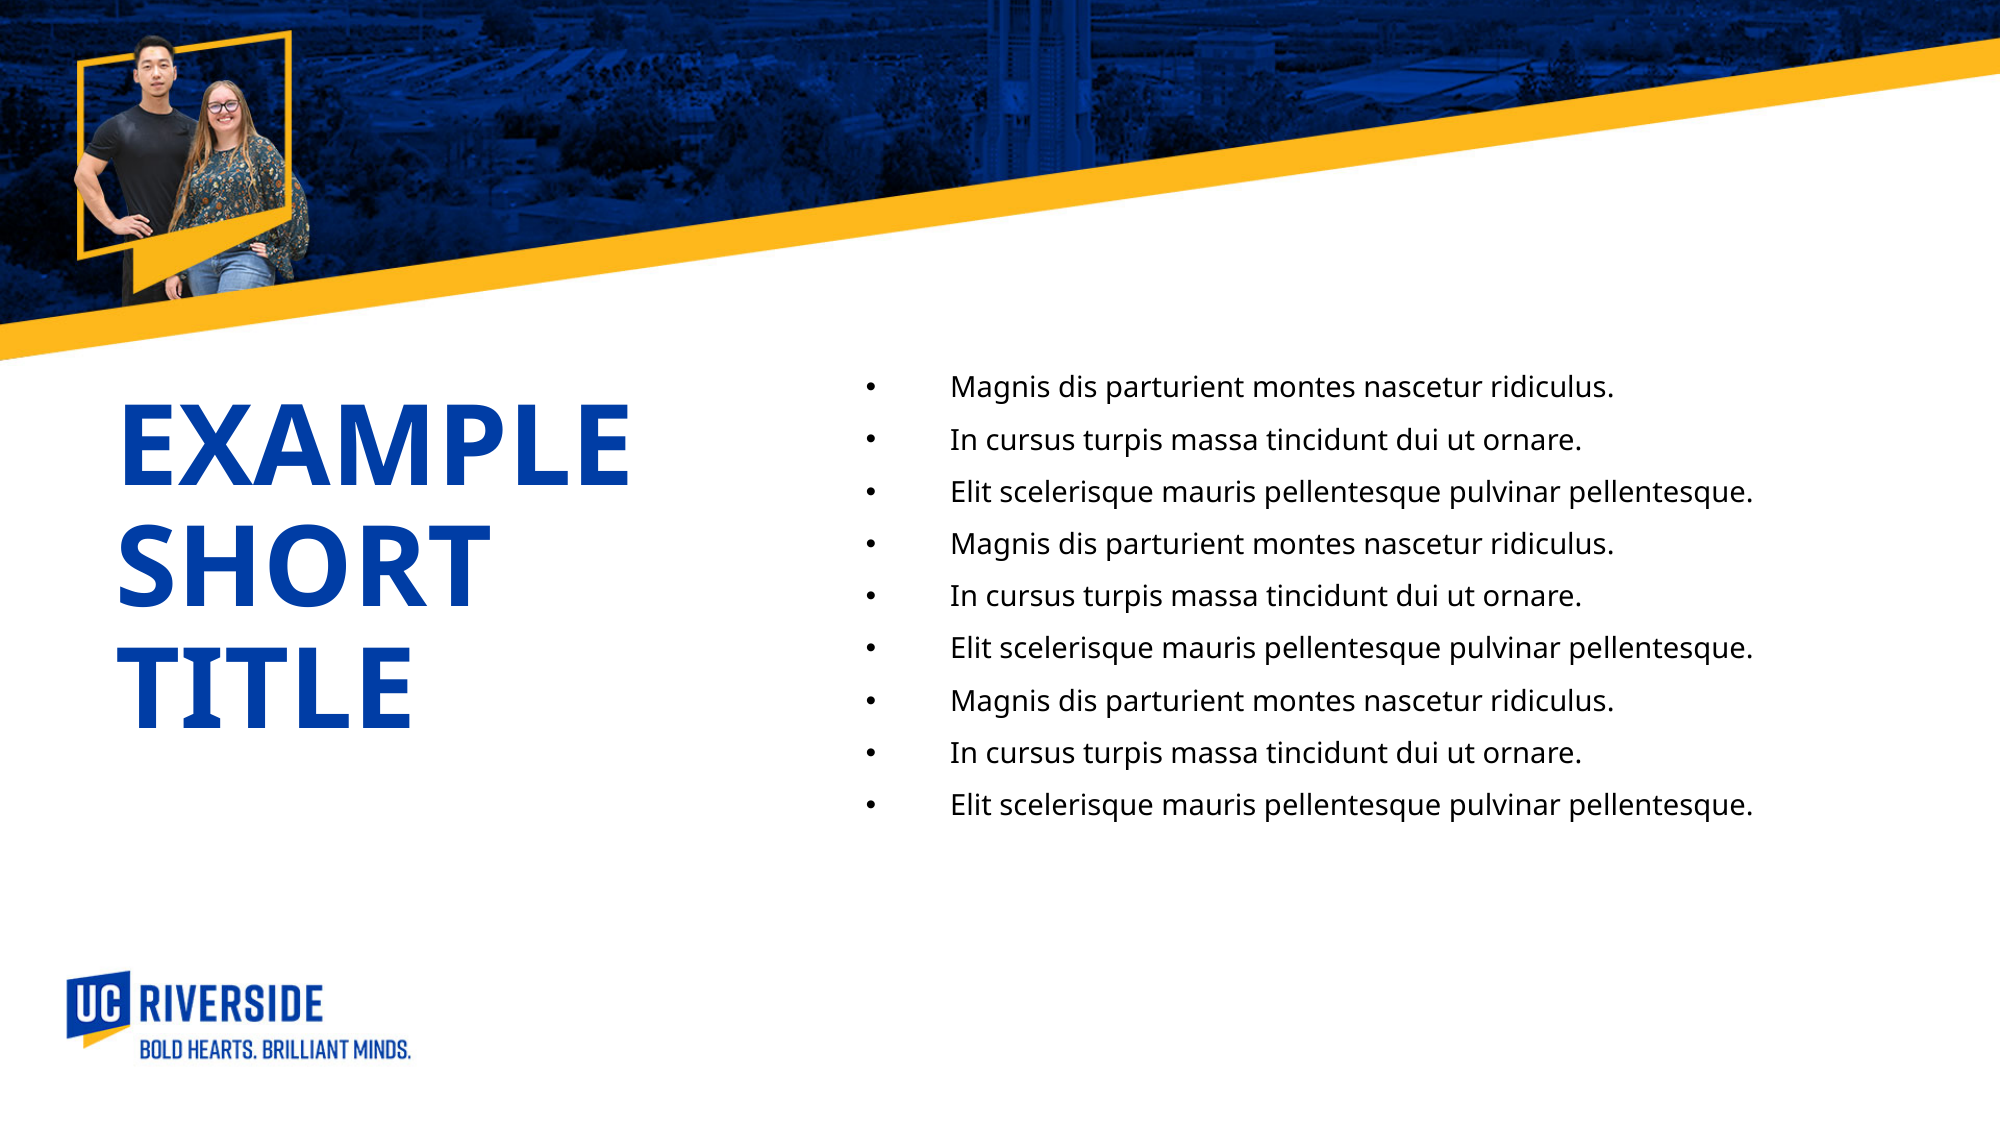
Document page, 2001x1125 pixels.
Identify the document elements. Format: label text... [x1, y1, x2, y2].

picture [0, 0, 2000, 1125]
list Magnis dis parturient montes nascetur ridiculus. In cursus turpis massa tincidunt dui ut ornare. Elit scelerisque mauris pellentesque pulvinar pellentesque. Magnis dis parturient montes nascetur ridiculus. In cursus turpis massa tincidunt dui ut ornare. Elit scelerisque mauris pellentesque pulvinar pellentesque. Magnis dis parturient montes nascetur ridiculus. In cursus turpis massa tincidunt dui ut ornare. Elit scelerisque mauris pellentesque pulvinar pellentesque. [851, 365, 1926, 922]
list EXAMPLE SHORT TITLE [101, 380, 798, 937]
